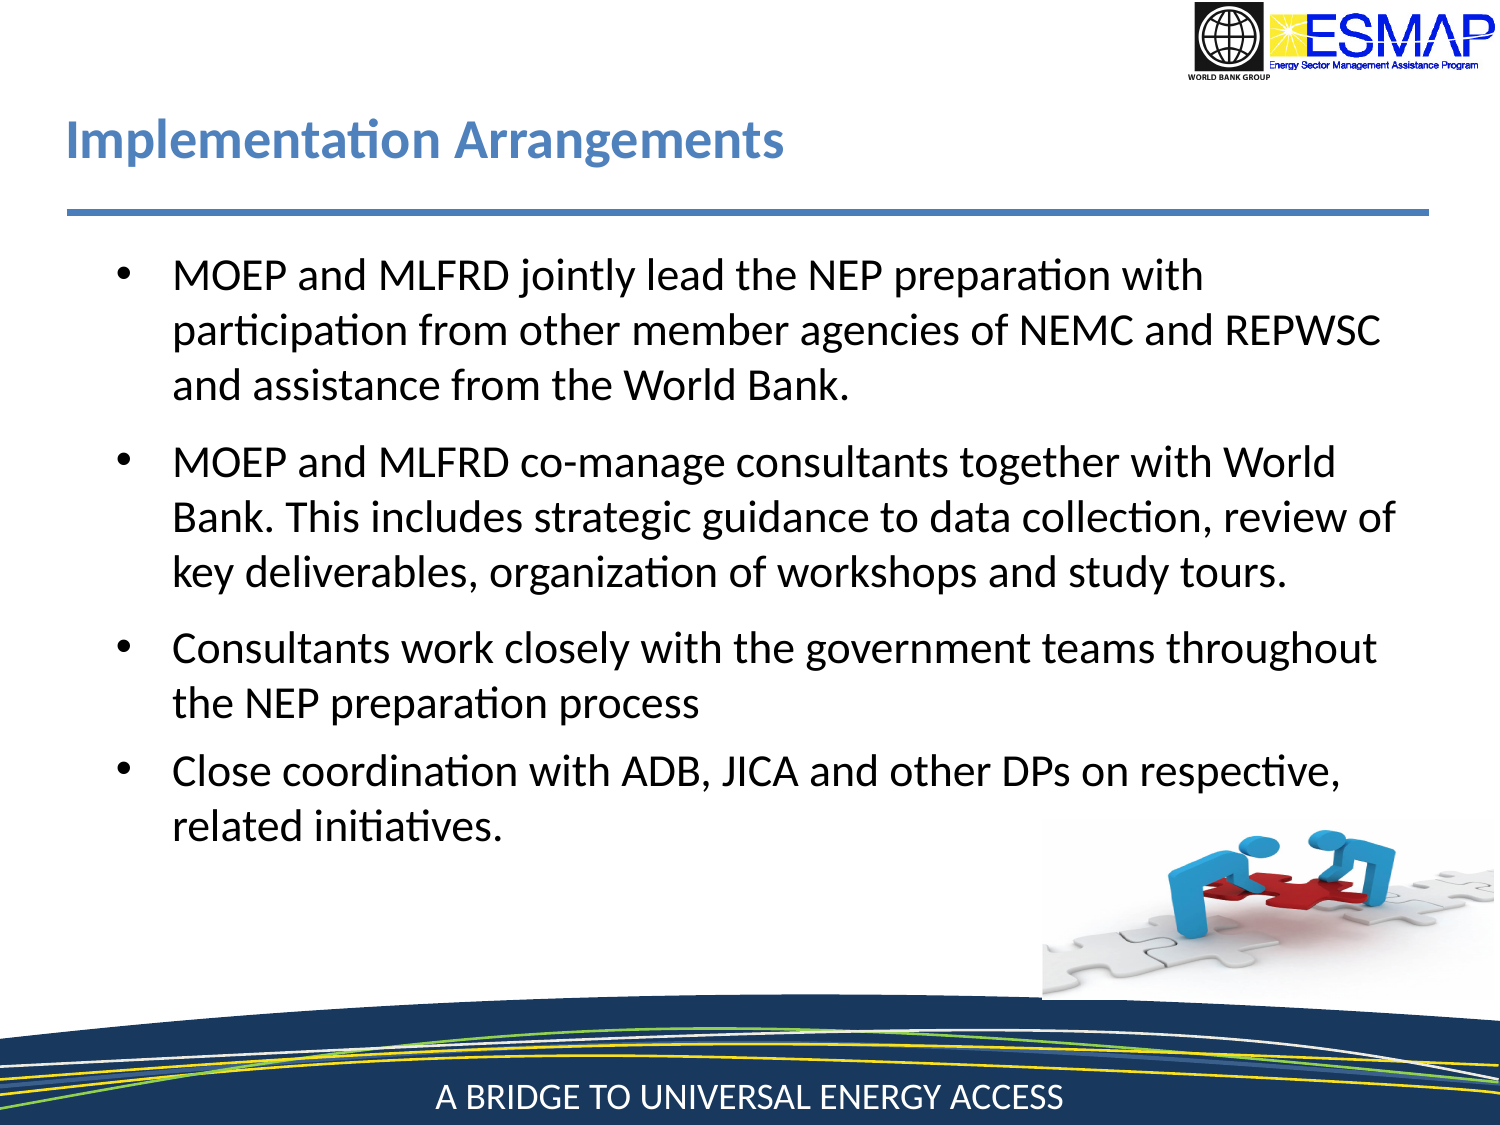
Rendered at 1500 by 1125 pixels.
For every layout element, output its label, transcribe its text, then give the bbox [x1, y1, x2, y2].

text_box [389, 1026, 852, 1045]
text_box [0, 994, 1500, 1064]
picture [1042, 819, 1494, 1000]
text_box [1425, 1060, 1499, 1064]
picture [1188, 1, 1499, 80]
text_box A Bridge to Universal Energy Access [0, 1064, 1500, 1125]
text_box MOEP and MLFRD jointly lead the NEP preparation with participation from other member agencies of NEMC and REPWSC and assistance from the World Bank. MOEP and MLFRD co-manage consultants together with World Bank. This includes strategic guidance to data collection, review of key deliverables, organization of workshops and study tours. Consultants work closely with the government teams throughout the NEP preparation process Close coordination with ADB, JICA and other DPs on respective, related initiatives. [100, 237, 1430, 963]
text_box Implementation Arrangements [50, 42, 1363, 230]
text_box [10, 1028, 1285, 1064]
slide_number 16 [1074, 1042, 1425, 1103]
